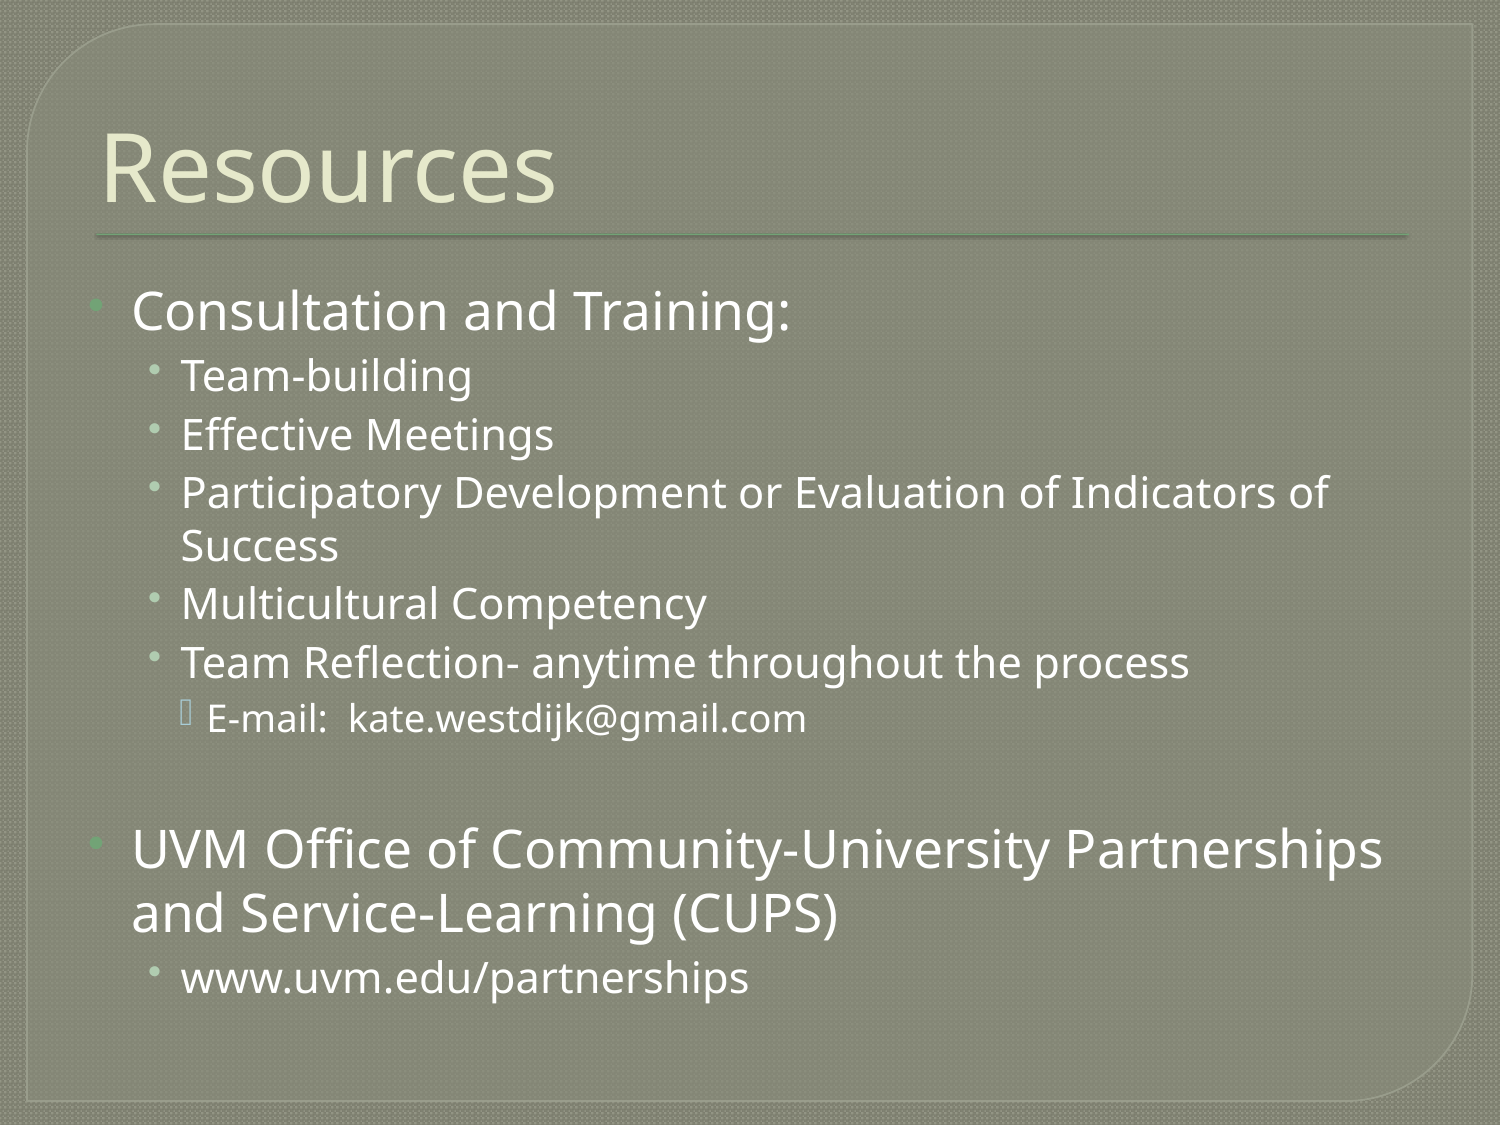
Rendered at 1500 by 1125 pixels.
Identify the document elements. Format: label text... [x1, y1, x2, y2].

list Consultation and Training: Team-building Effective Meetings Participatory Development or Evaluation of Indicators of Success Multicultural Competency Team Reflection- anytime throughout the process E-mail: kate.westdijk@gmail.com UVM Office of Community-University Partnerships and Service-Learning (CUPS) www.uvm.edu/partnerships [75, 270, 1425, 1013]
title Resources [75, 41, 1425, 230]
